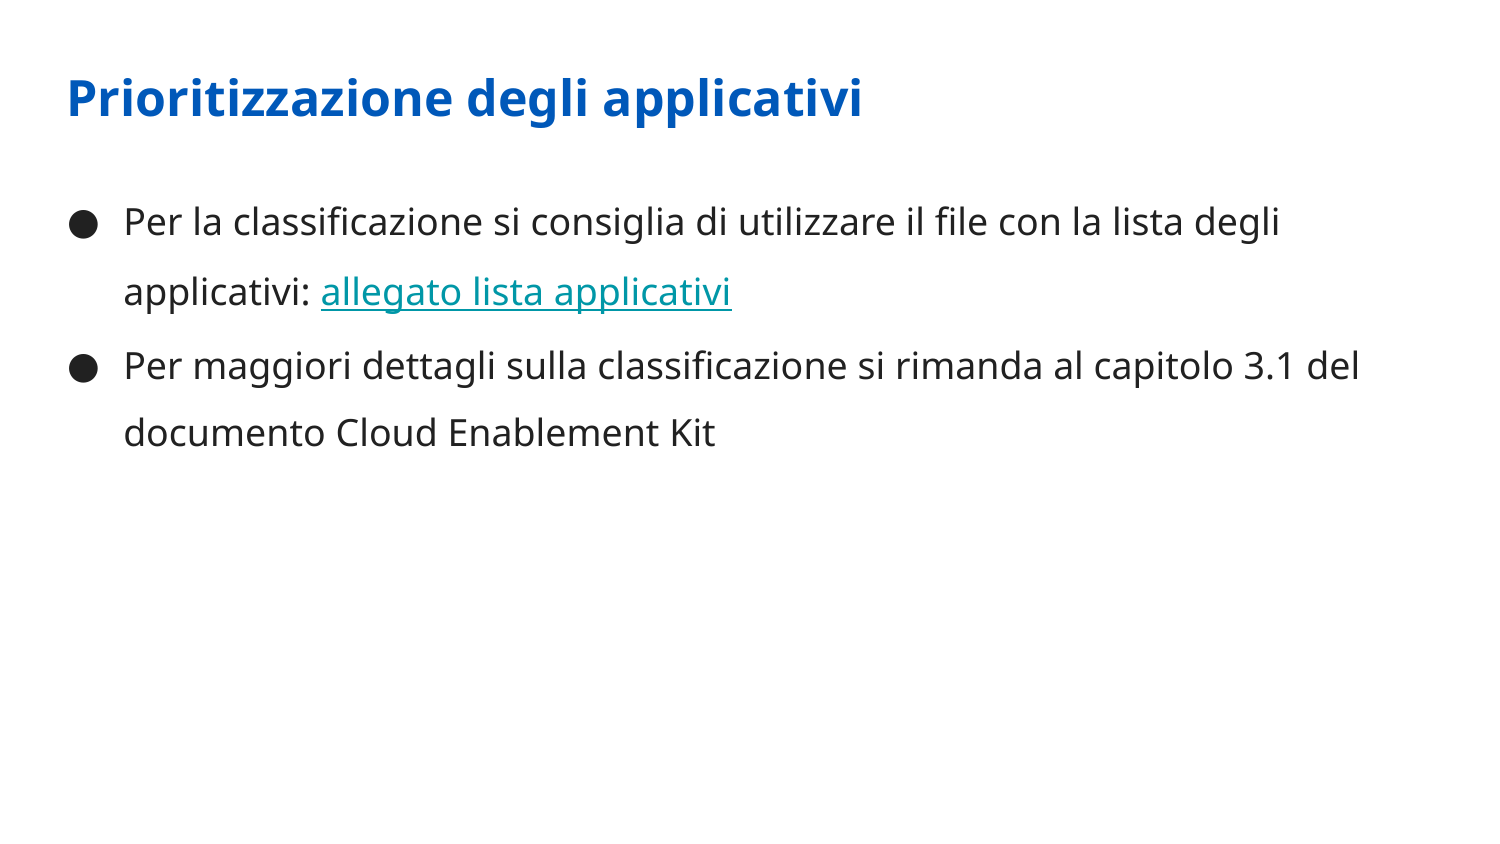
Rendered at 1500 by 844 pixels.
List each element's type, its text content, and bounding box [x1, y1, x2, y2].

title Prioritizzazione degli applicativi [51, 51, 1449, 146]
text_box Per la classificazione si consiglia di utilizzare il file con la lista degli applicativi: allegato lista applicativi Per maggiori dettagli sulla classificazione si rimanda al capitolo 3.1 del documento Cloud Enablement Kit [33, 160, 1426, 763]
